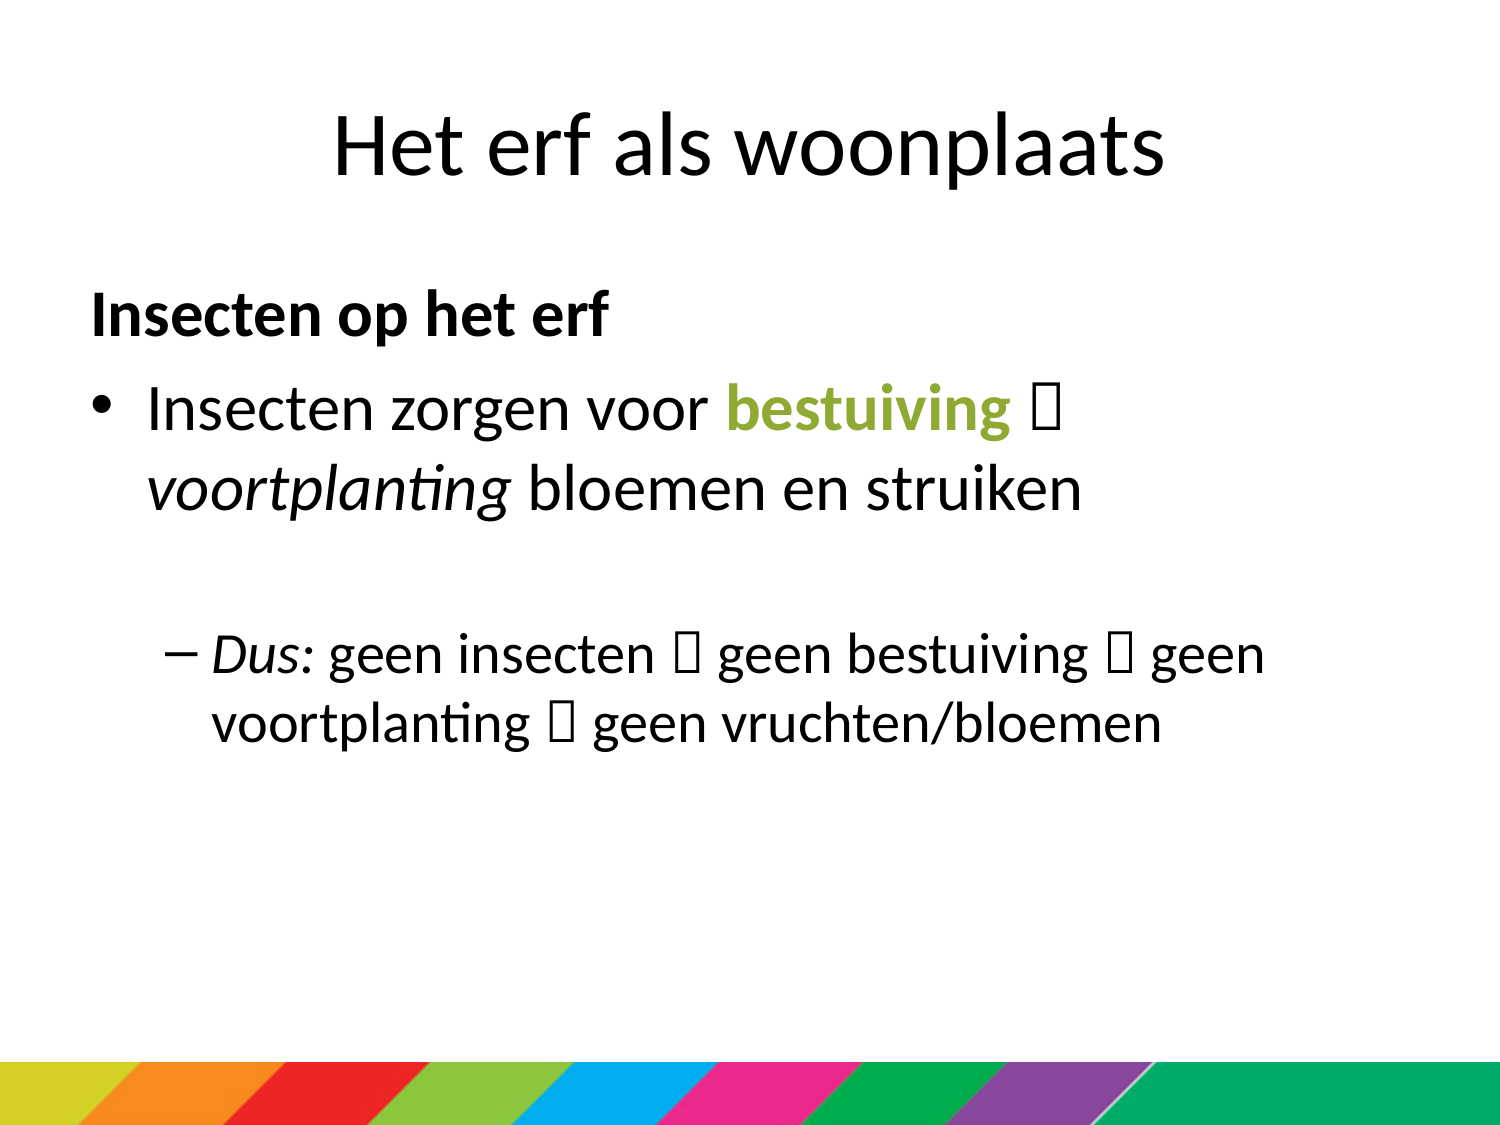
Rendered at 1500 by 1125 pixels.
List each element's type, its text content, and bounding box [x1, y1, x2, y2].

picture [656, 1062, 1500, 1125]
picture [0, 1062, 574, 1125]
list Insecten op het erf Insecten zorgen voor bestuiving  voortplanting bloemen en struiken Dus: geen insecten  geen bestuiving  geen voortplanting  geen vruchten/bloemen [75, 262, 1425, 1005]
title Het erf als woonplaats [75, 45, 1425, 233]
